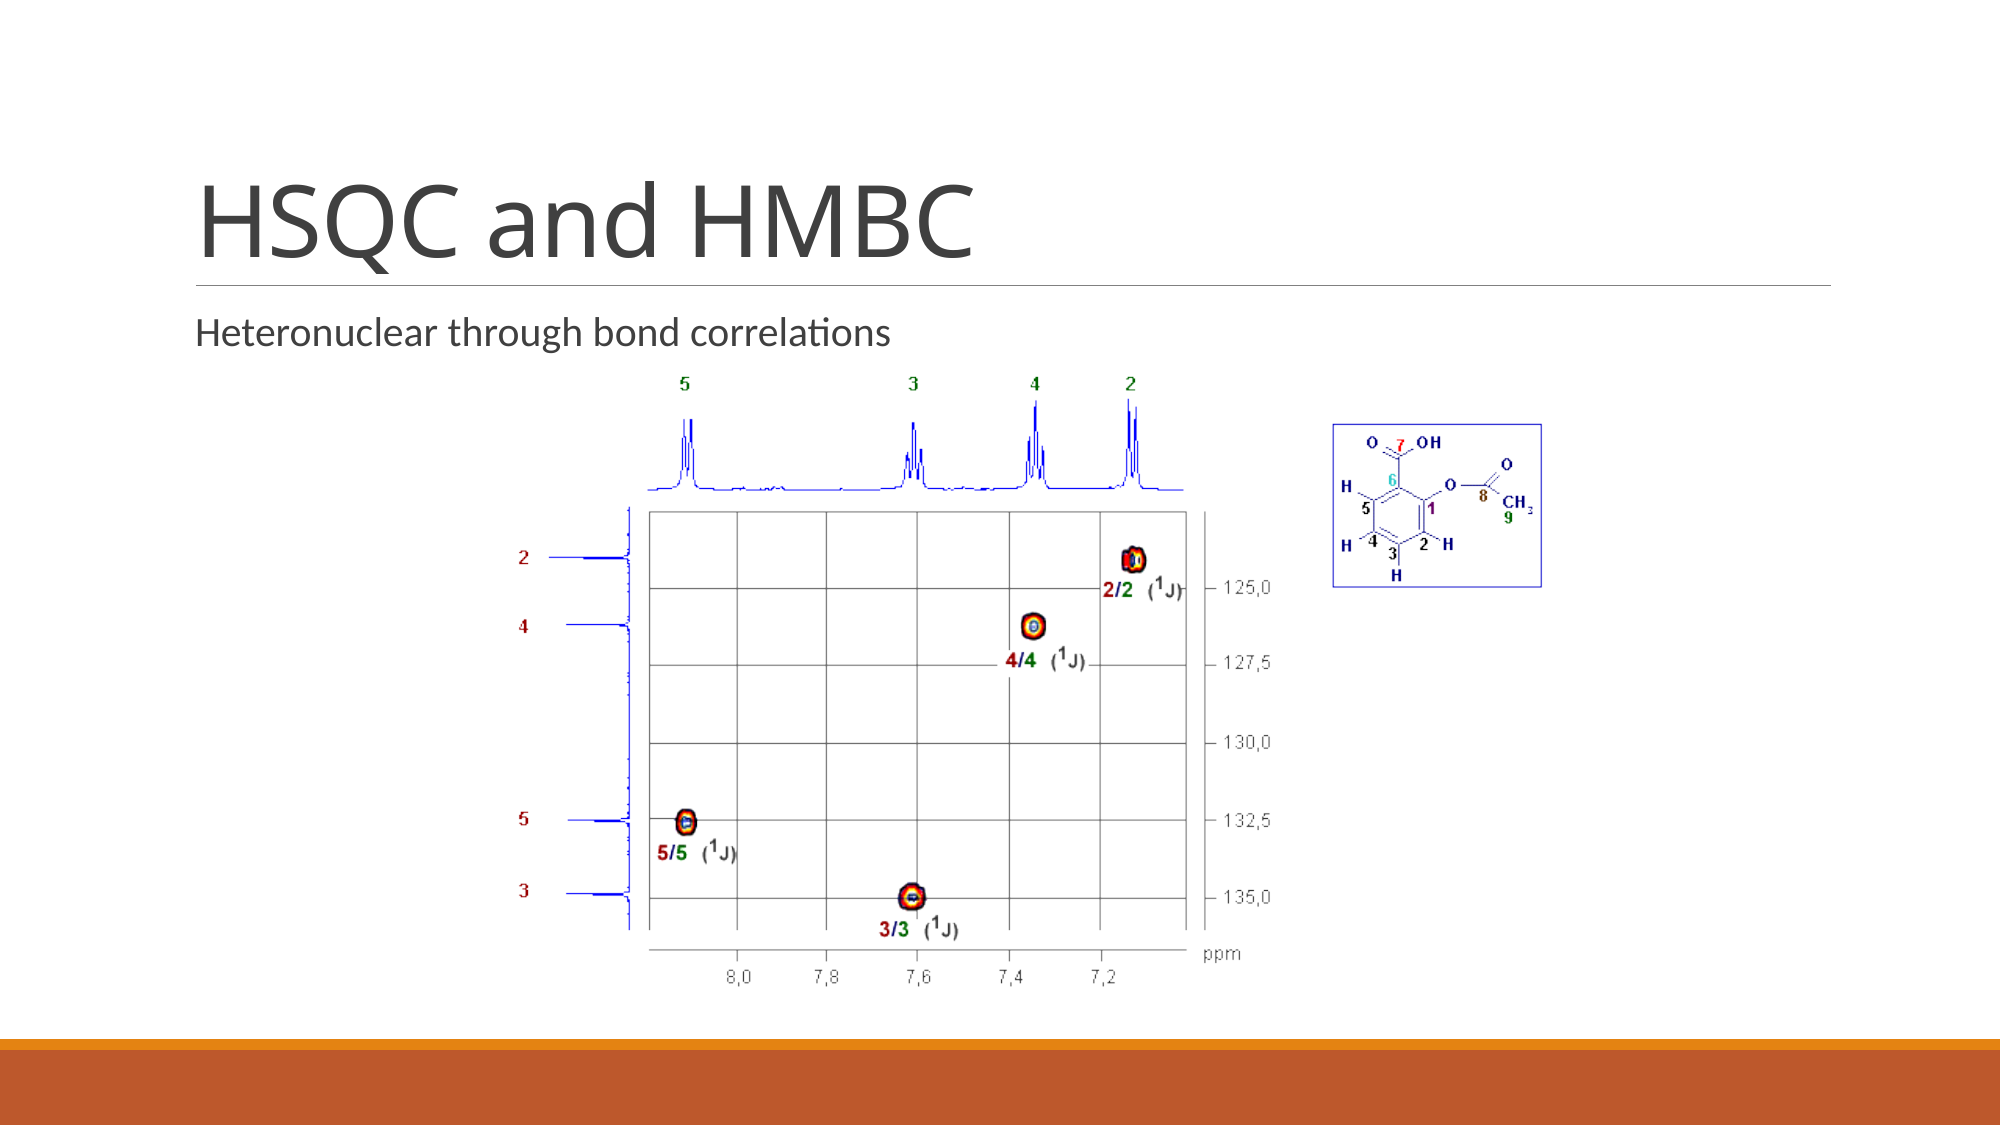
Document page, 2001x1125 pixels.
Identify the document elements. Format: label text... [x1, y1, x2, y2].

title HSQC and HMBC [180, 47, 1830, 285]
list Heteronuclear through bond correlations [180, 302, 1830, 963]
picture [513, 355, 1609, 1013]
